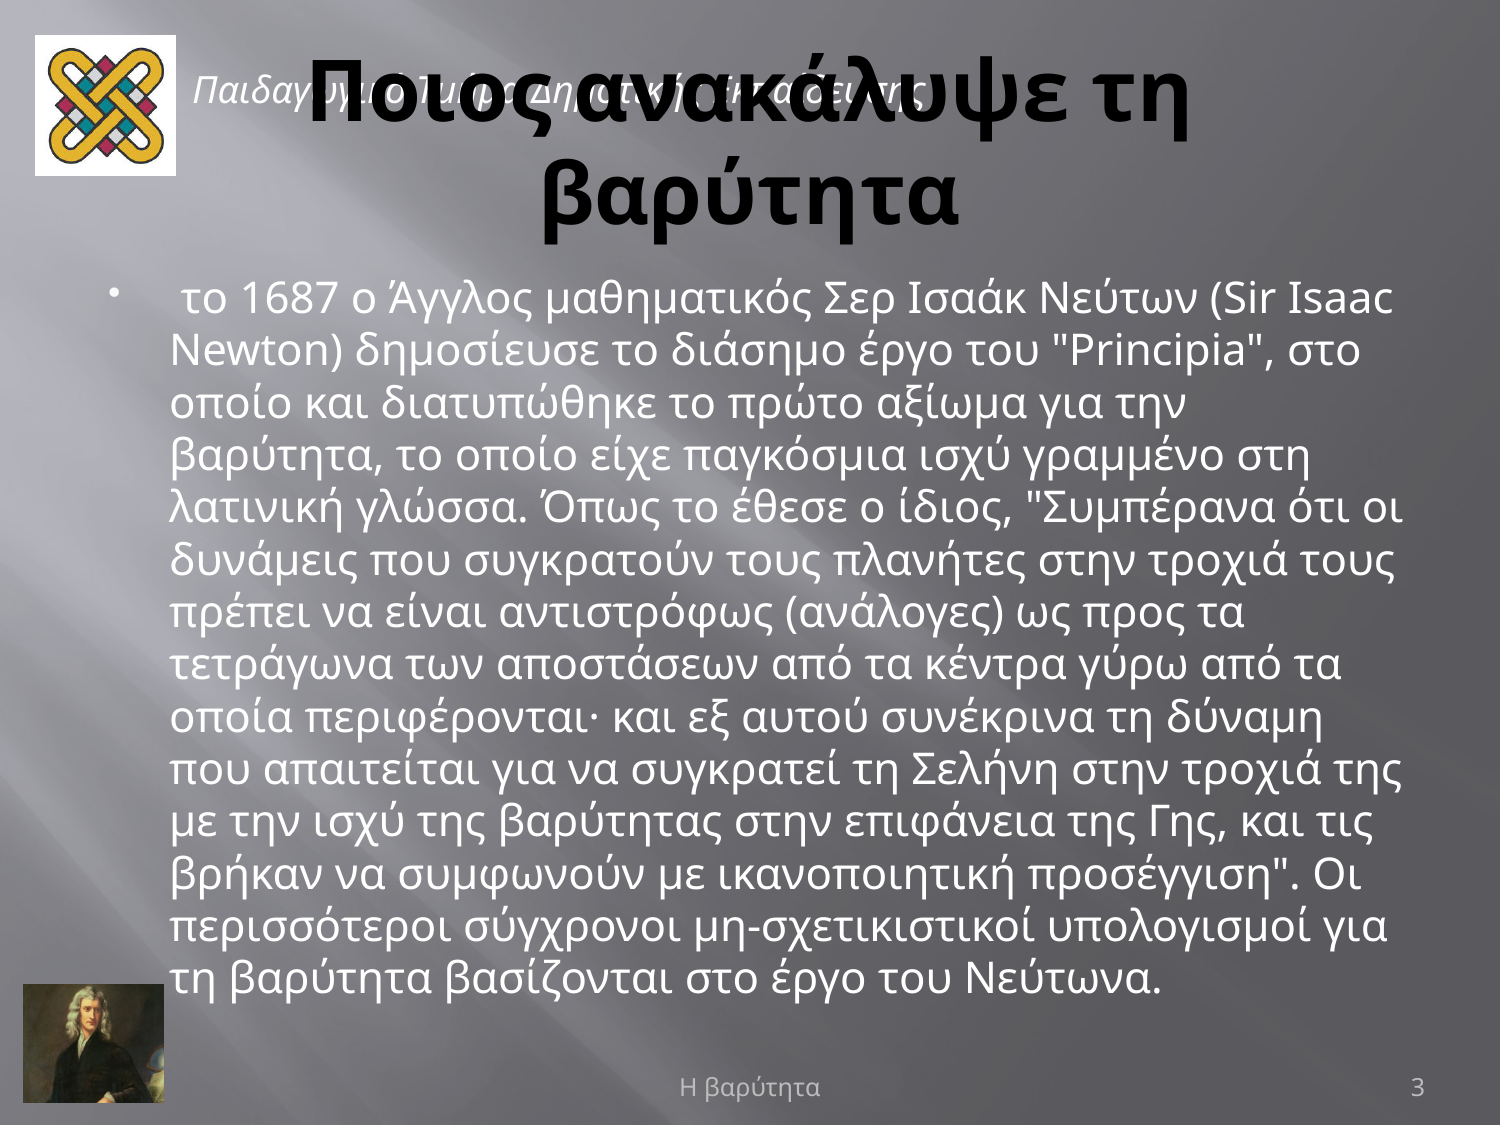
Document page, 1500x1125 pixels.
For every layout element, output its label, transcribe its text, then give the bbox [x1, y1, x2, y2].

footer Η βαρύτητα [512, 1052, 988, 1113]
title Ποιος ανακάλυψε τη βαρύτητα [75, 45, 1425, 233]
picture [35, 35, 176, 176]
picture [23, 984, 164, 1103]
list το 1687 ο Άγγλος μαθηματικός Σερ Ισαάκ Νεύτων (Sir Isaac Newton) δημοσίευσε το διάσημο έργο του "Principia", στο οποίο και διατυπώθηκε το πρώτο αξίωμα για την βαρύτητα, το οποίο είχε παγκόσμια ισχύ γραμμένο στη λατινική γλώσσα. Όπως το έθεσε ο ίδιος, "Συμπέρανα ότι οι δυνάμεις που συγκρατούν τους πλανήτες στην τροχιά τους πρέπει να είναι αντιστρόφως (ανάλογες) ως προς τα τετράγωνα των αποστάσεων από τα κέντρα γύρω από τα οποία περιφέρονται· και εξ αυτού συνέκρινα τη δύναμη που απαιτείται για να συγκρατεί τη Σελήνη στην τροχιά της με την ισχύ της βαρύτητας στην επιφάνεια της Γης, και τις βρήκαν να συμφωνούν με ικανοποιητική προσέγγιση". Οι περισσότεροι σύγχρονοι μη-σχετικιστικοί υπολογισμοί για τη βαρύτητα βασίζονται στο έργο του Νεύτωνα. [75, 262, 1425, 1035]
slide_number 3 [1299, 1052, 1425, 1113]
